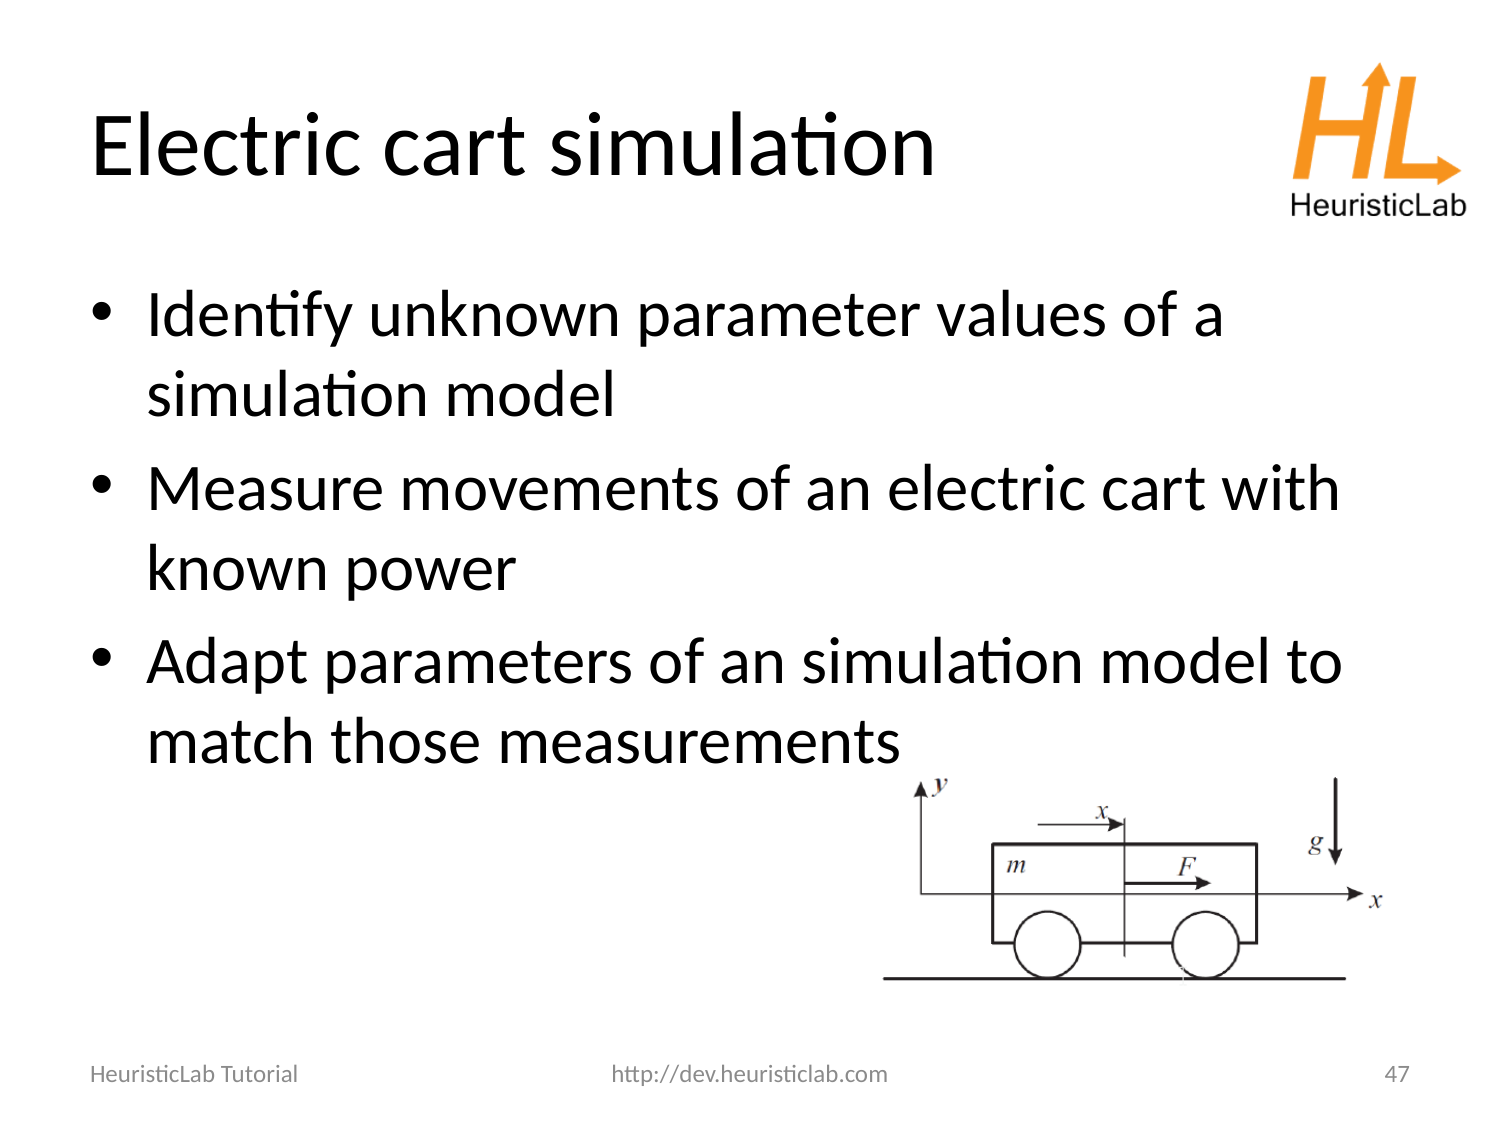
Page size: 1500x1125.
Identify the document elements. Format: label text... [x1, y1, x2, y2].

picture [1281, 27, 1474, 244]
picture [867, 746, 1402, 1000]
slide_number HeuristicLab Tutorial [75, 1042, 425, 1103]
title Electric cart simulation [75, 45, 1282, 233]
slide_number 47 [1074, 1042, 1425, 1103]
footer http://dev.heuristiclab.com [512, 1042, 988, 1103]
list Identify unknown parameter values of a simulation model Measure movements of an electric cart with known power Adapt parameters of an simulation model to match those measurements [75, 262, 1425, 1005]
